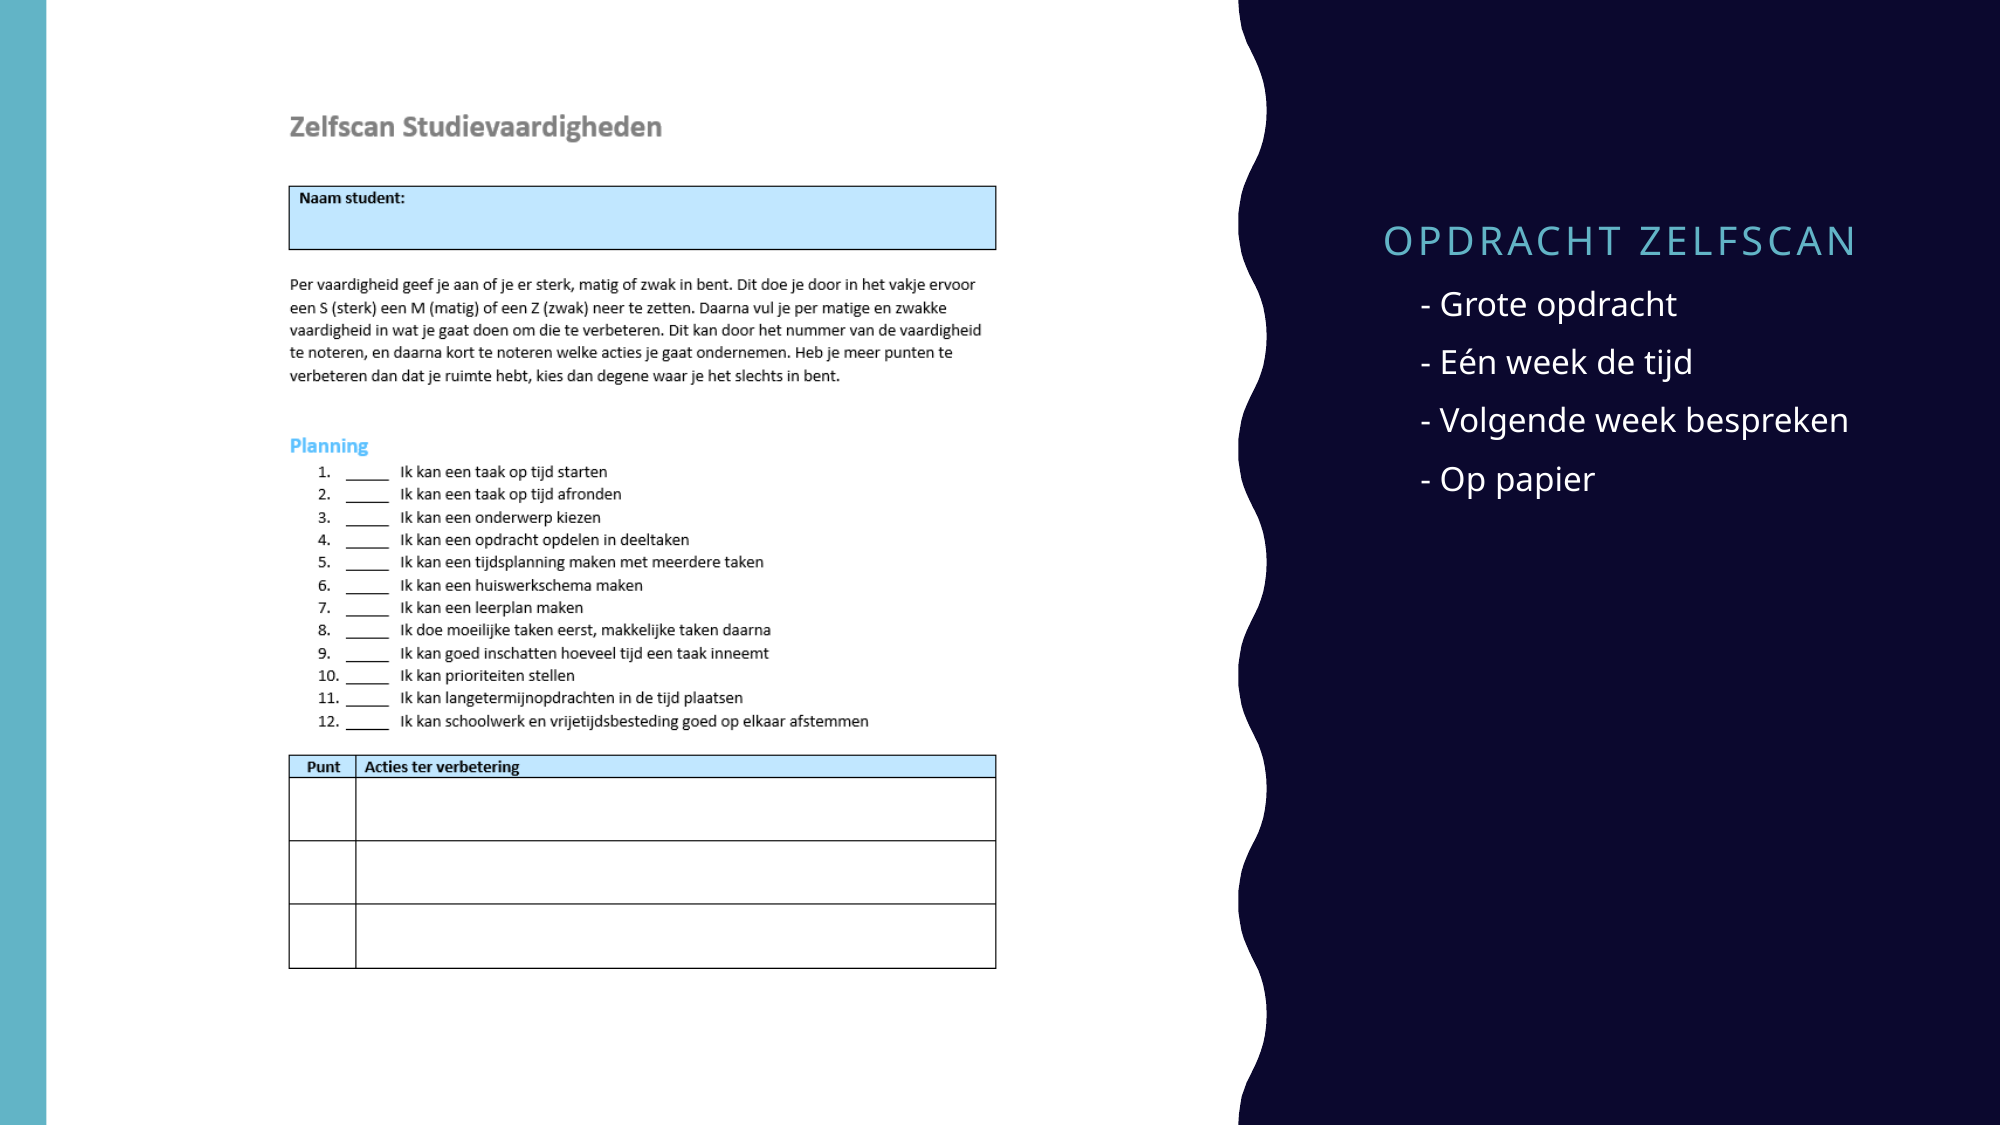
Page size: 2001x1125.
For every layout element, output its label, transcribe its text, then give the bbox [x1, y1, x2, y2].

text_box [1238, 0, 2000, 1125]
title Opdracht zelfscan [1368, 75, 1875, 271]
text_box [47, 0, 1266, 1125]
text_box [0, 0, 47, 1125]
list - Grote opdracht - Eén week de tijd - Volgende week bespreken - Op papier [1368, 271, 1875, 965]
picture [277, 105, 1007, 969]
